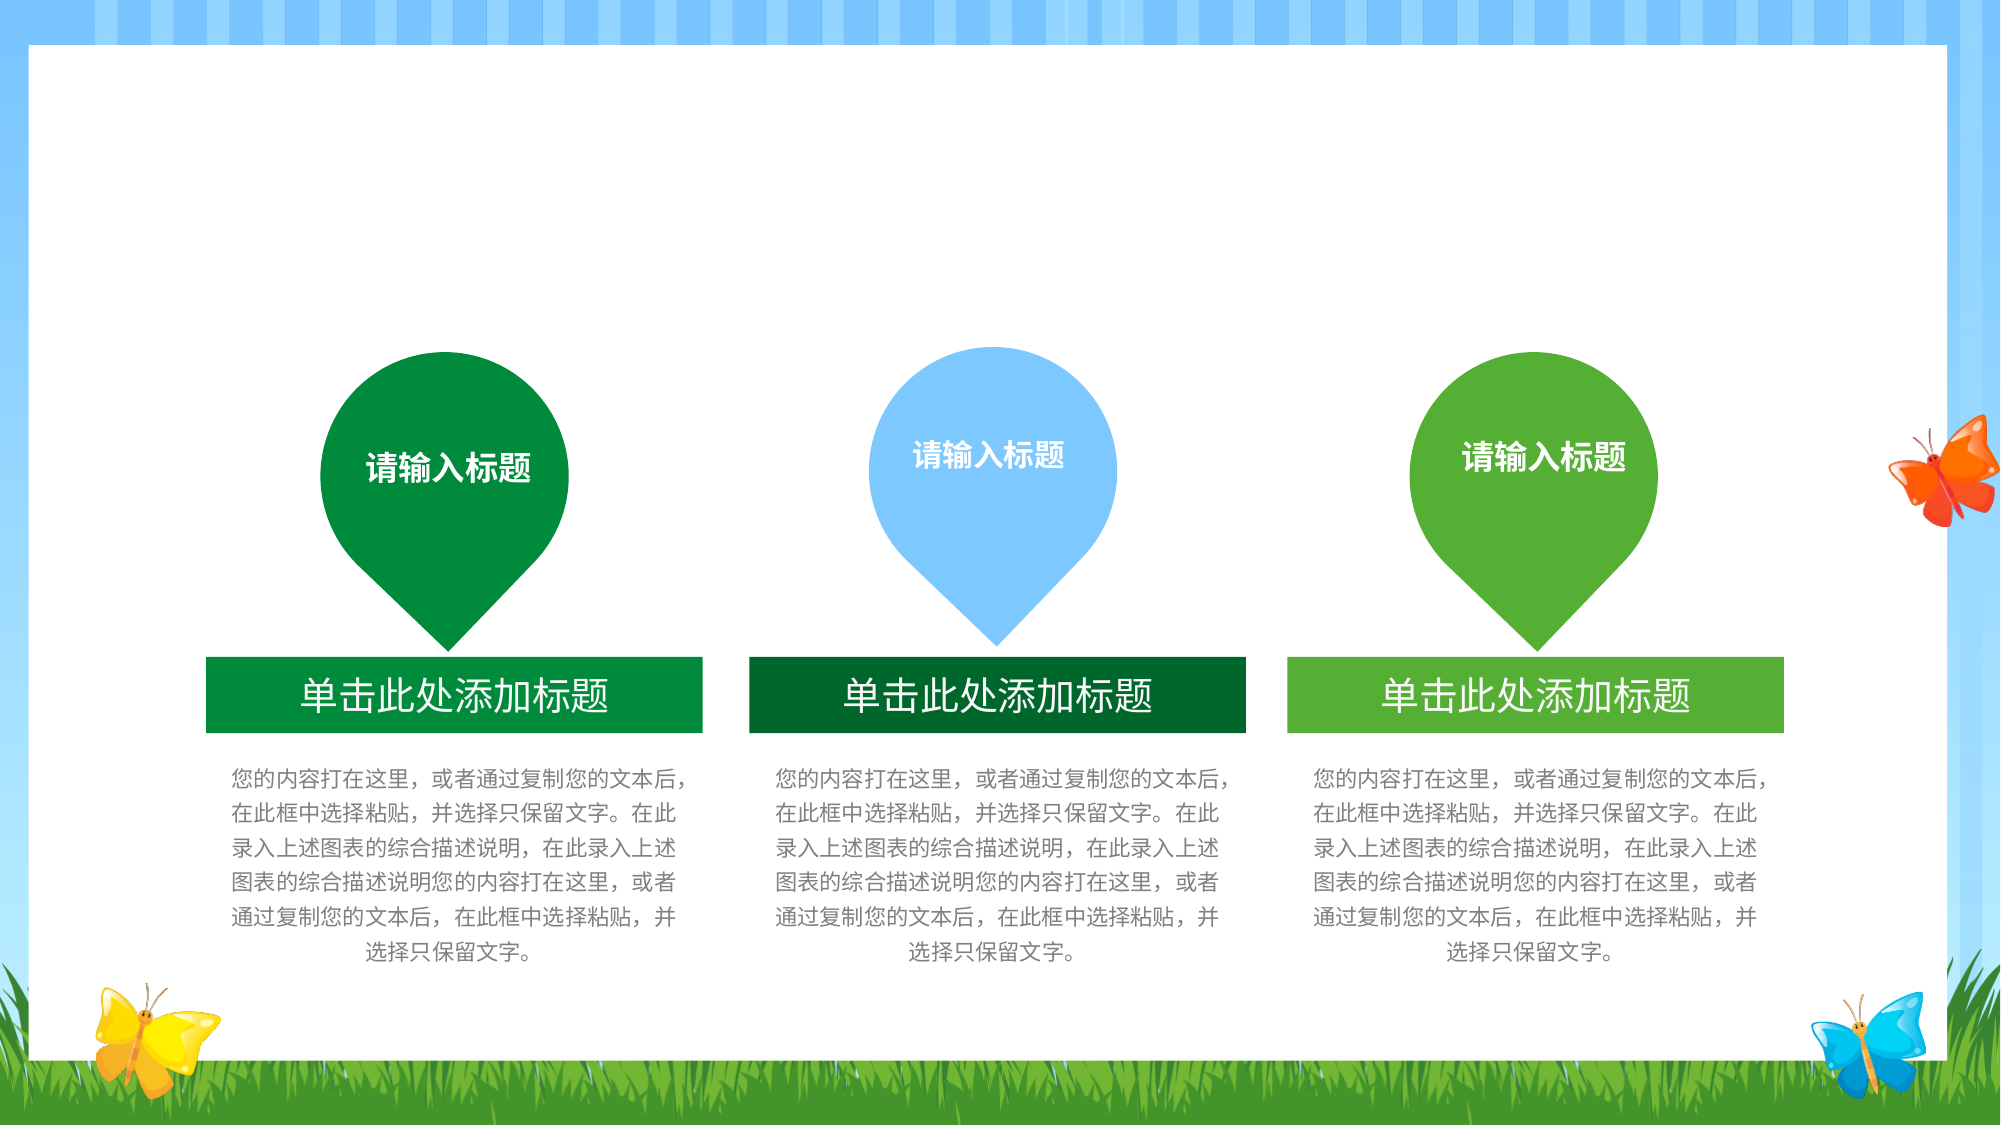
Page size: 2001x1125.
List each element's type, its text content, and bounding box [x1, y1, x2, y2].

picture [0, 0, 2001, 1125]
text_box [320, 352, 569, 601]
text_box 您的内容打在这里，或者通过复制您的文本后，在此框中选择粘贴，并选择只保留文字。在此录入上述图表的综合描述说明，在此录入上述图表的综合描述说明您的内容打在这里，或者通过复制您的文本后，在此框中选择粘贴，并选择只保留文字。 [1287, 749, 1784, 972]
text_box 您的内容打在这里，或者通过复制您的文本后，在此框中选择粘贴，并选择只保留文字。在此录入上述图表的综合描述说明，在此录入上述图表的综合描述说明您的内容打在这里，或者通过复制您的文本后，在此框中选择粘贴，并选择只保留文字。 [206, 749, 703, 972]
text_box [1287, 656, 1784, 734]
text_box 您的内容打在这里，或者通过复制您的文本后，在此框中选择粘贴，并选择只保留文字。在此录入上述图表的综合描述说明，在此录入上述图表的综合描述说明您的内容打在这里，或者通过复制您的文本后，在此框中选择粘贴，并选择只保留文字。 [749, 749, 1246, 972]
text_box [868, 346, 1118, 596]
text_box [206, 656, 703, 734]
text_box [749, 656, 1246, 734]
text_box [1409, 352, 1658, 601]
